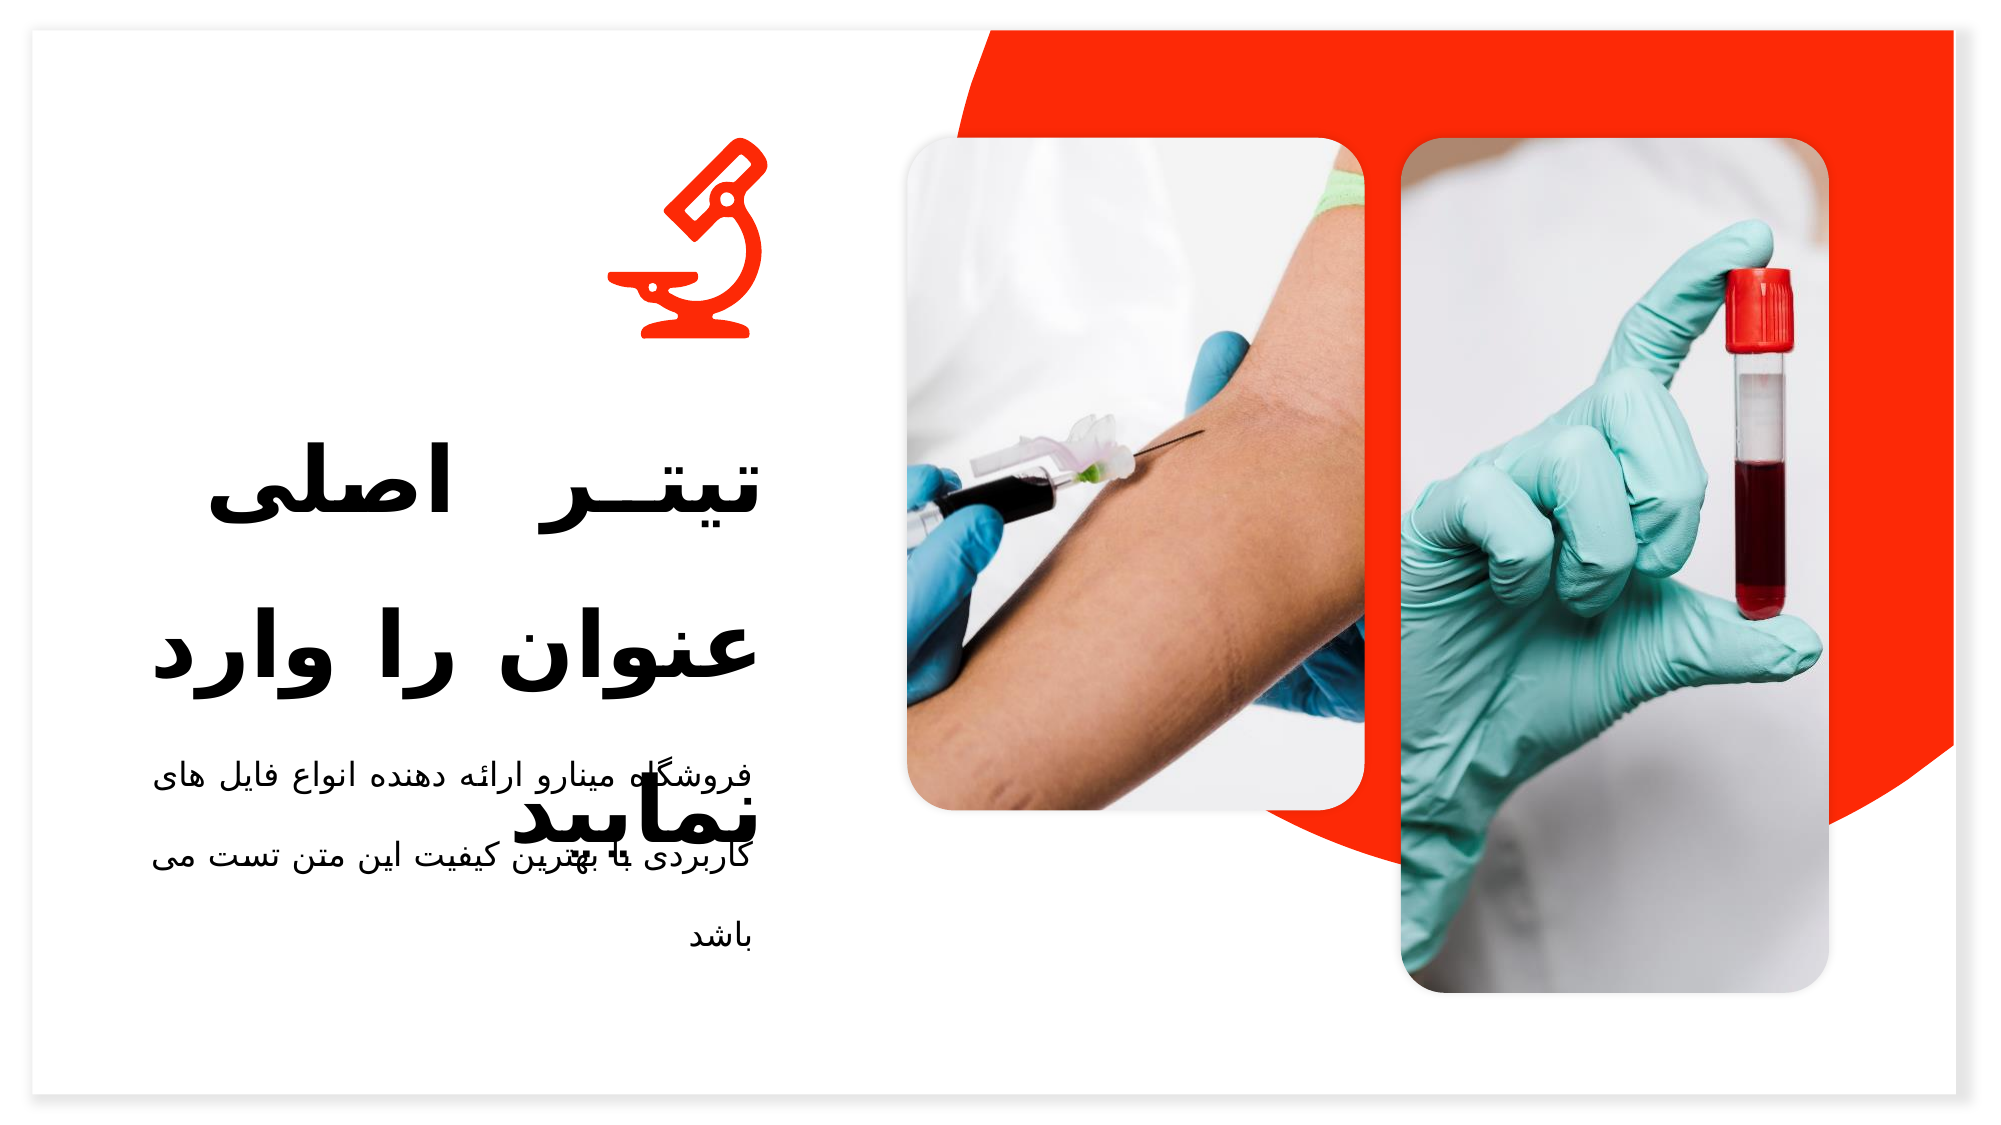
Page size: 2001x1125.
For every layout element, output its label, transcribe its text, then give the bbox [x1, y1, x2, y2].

text_box [607, 137, 768, 339]
picture [1400, 137, 1830, 993]
text_box تیتر اصلی عنوان را وارد نمایید [135, 358, 780, 869]
picture [907, 137, 1365, 811]
picture [1359, 627, 1365, 638]
text_box فروشگاه مینارو ارائه دهنده انواع فایل های کاربردی با بهترین کیفیت این متن تست می باشد [135, 706, 768, 961]
